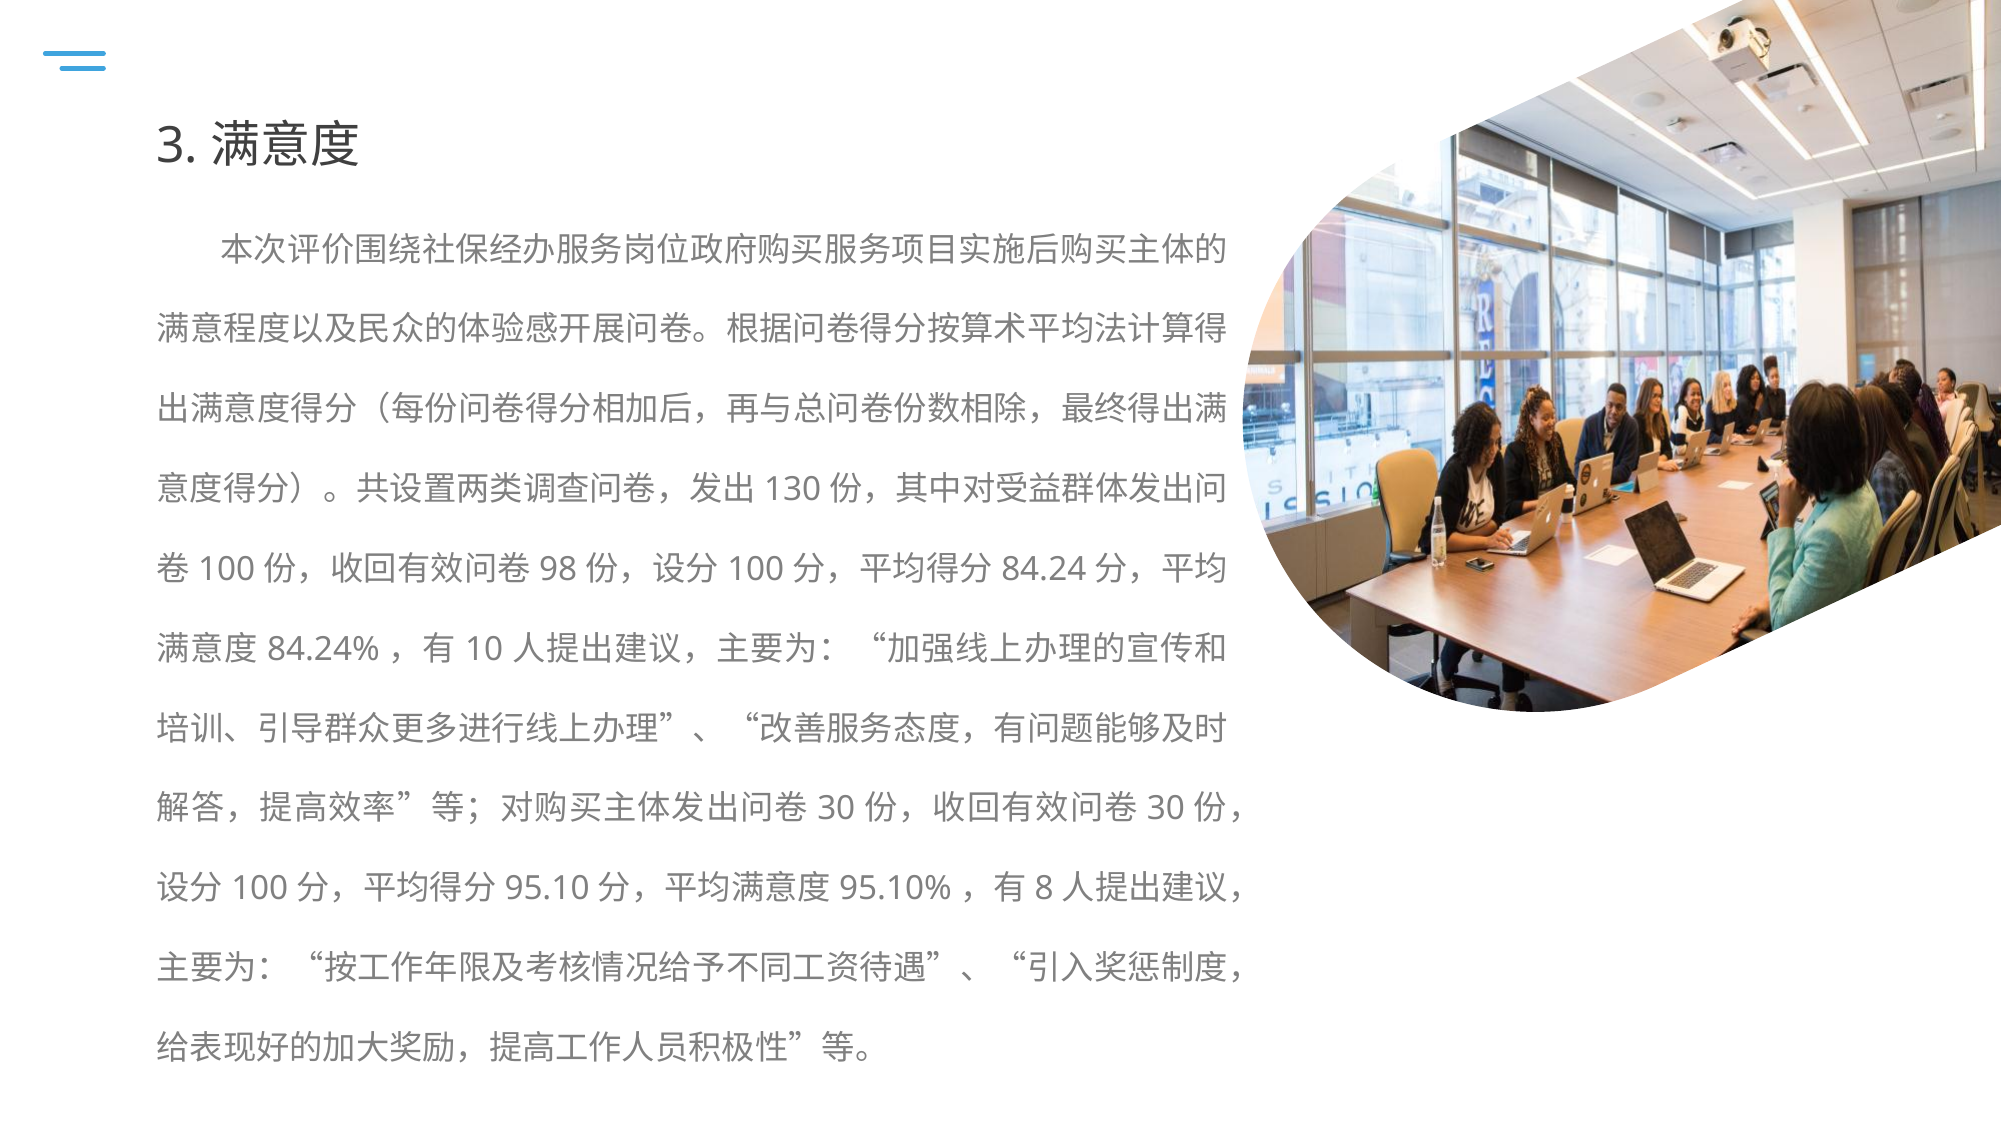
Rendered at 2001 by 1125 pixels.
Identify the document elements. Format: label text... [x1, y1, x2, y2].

text_box [1243, 0, 2000, 713]
text_box 本次评价围绕社保经办服务岗位政府购买服务项目实施后购买主体的满意程度以及民众的体验感开展问卷。根据问卷得分按算术平均法计算得出满意度得分（每份问卷得分相加后，再与总问卷份数相除，最终得出满意度得分）。共设置两类调查问卷，发出130份，其中对受益群体发出问卷100份，收回有效问卷98份，设分100分，平均得分84.24分，平均满意度84.24%，有10人提出建议，主要为：“加强线上办理的宣传和培训、引导群众更多进行线上办理”、“改善服务态度，有问题能够及时解答，提高效率”等；对购买主体发出问卷30份，收回有效问卷30份，设分100分，平均得分95.10分，平均满意度95.10%，有8人提出建议，主要为：“按工作年限及考核情况给予不同工资待遇”、“引入奖惩制度，给表现好的加大奖励，提高工作人员积极性”等。 [141, 180, 1243, 882]
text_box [45, 53, 104, 69]
text_box 3.满意度 [141, 104, 678, 180]
